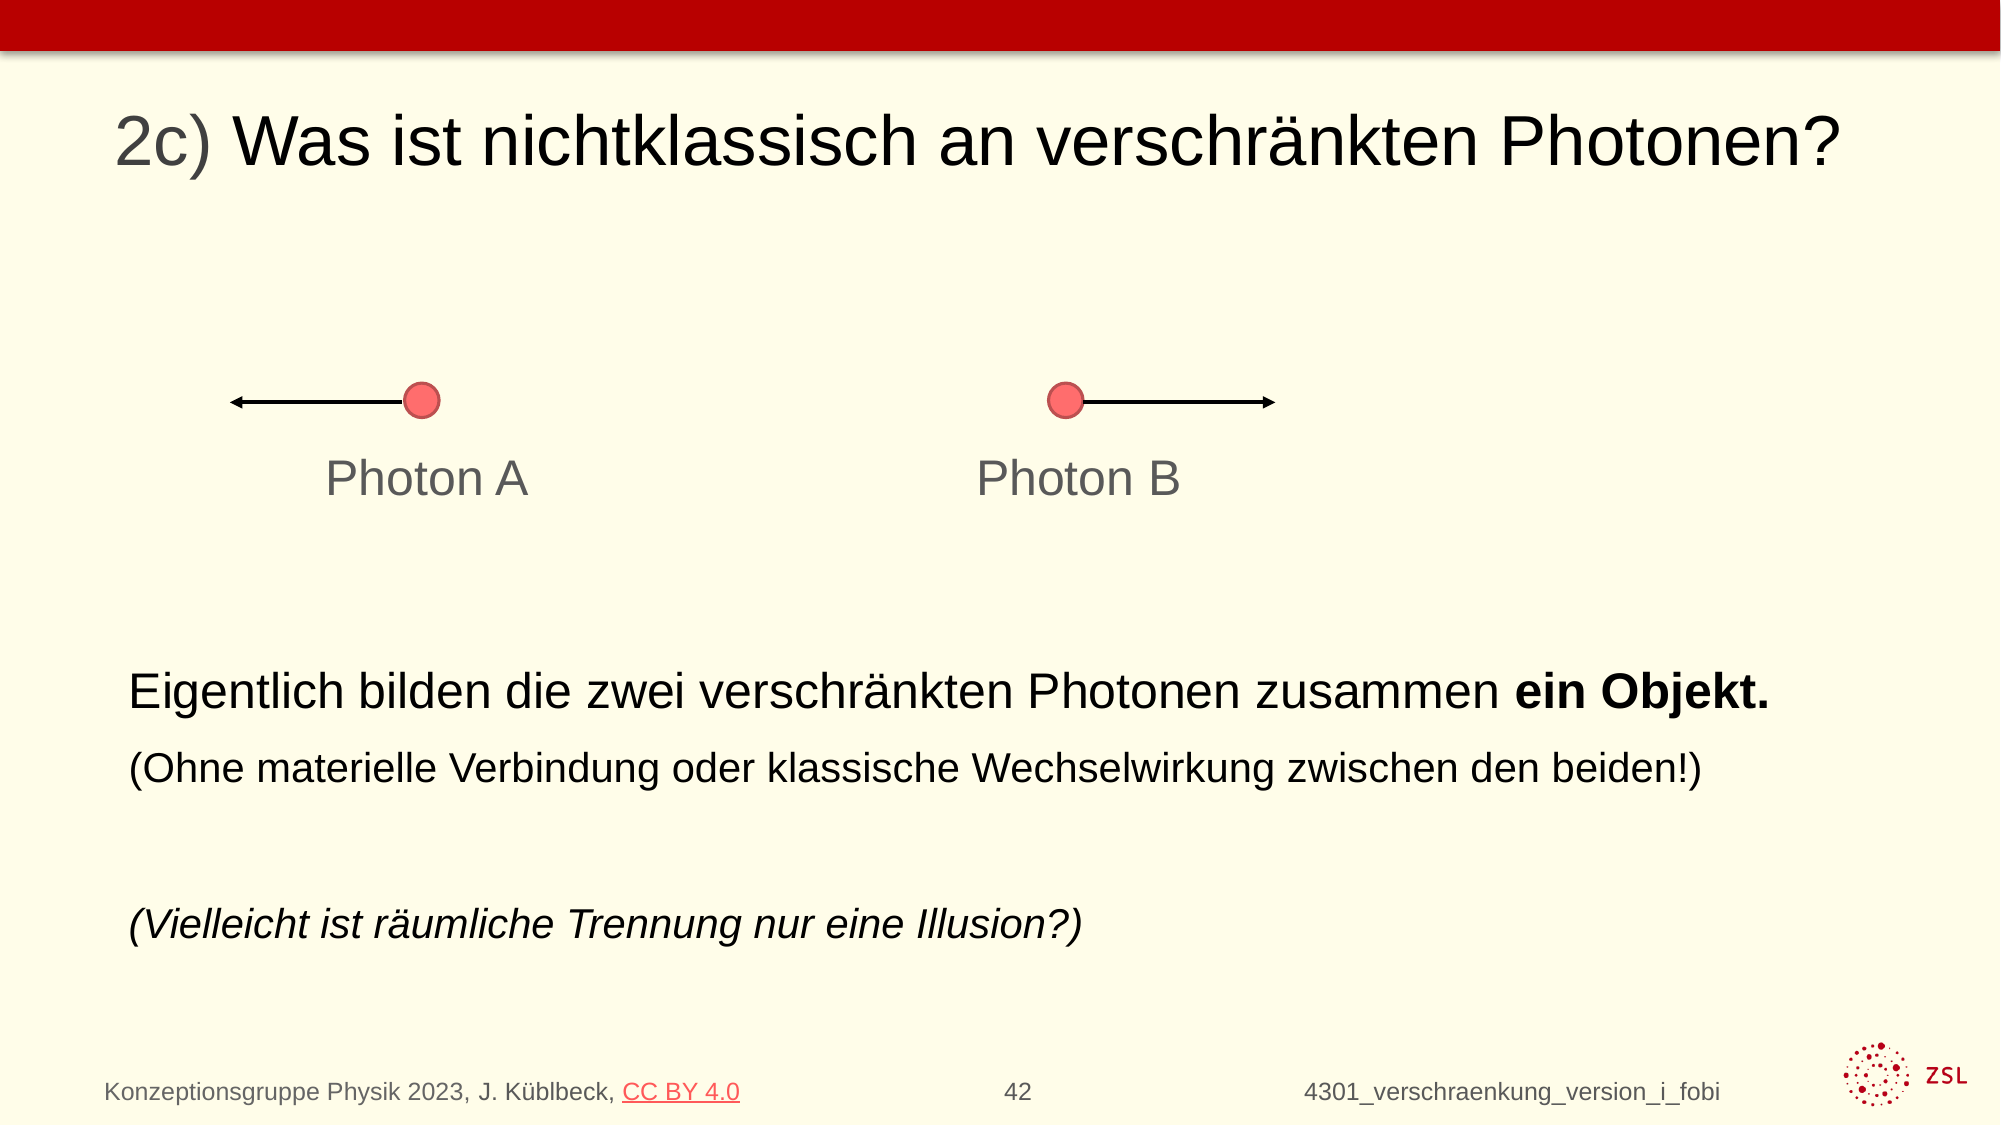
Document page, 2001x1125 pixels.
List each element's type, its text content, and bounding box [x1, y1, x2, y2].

title 2c) Was ist nichtklassisch an verschränkten Photonen? [99, 90, 1900, 185]
text_box Eigentlich bilden die zwei verschränkten Photonen zusammen ein Objekt. (Ohne materielle Verbindung oder klassische Wechselwirkung zwischen den beiden!) (Vielleicht ist räumliche Trennung nur eine Illusion?) [114, 650, 1900, 1089]
picture [1842, 1041, 1968, 1107]
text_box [149, 241, 1459, 594]
